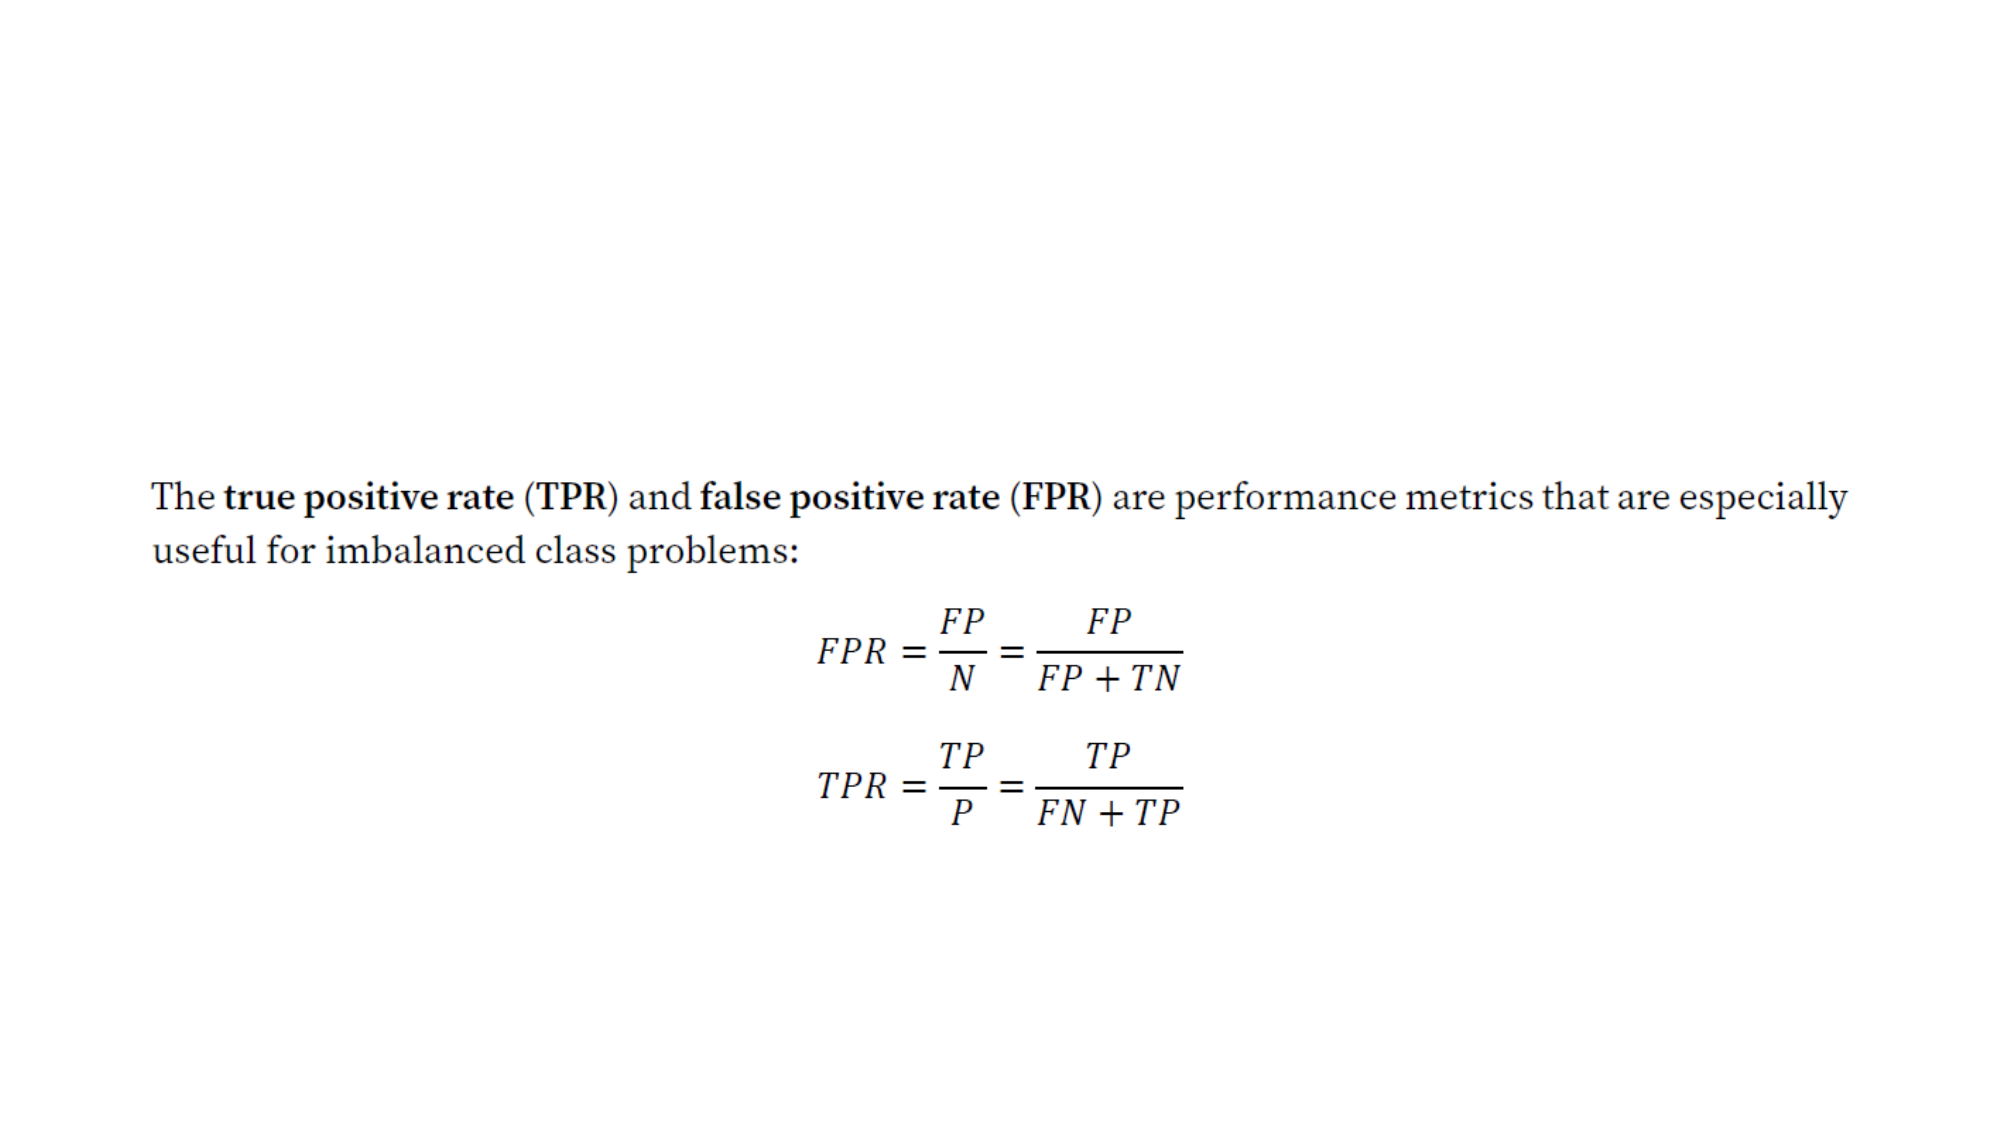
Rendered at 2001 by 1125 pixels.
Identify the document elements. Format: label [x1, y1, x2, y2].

list [137, 450, 1863, 862]
